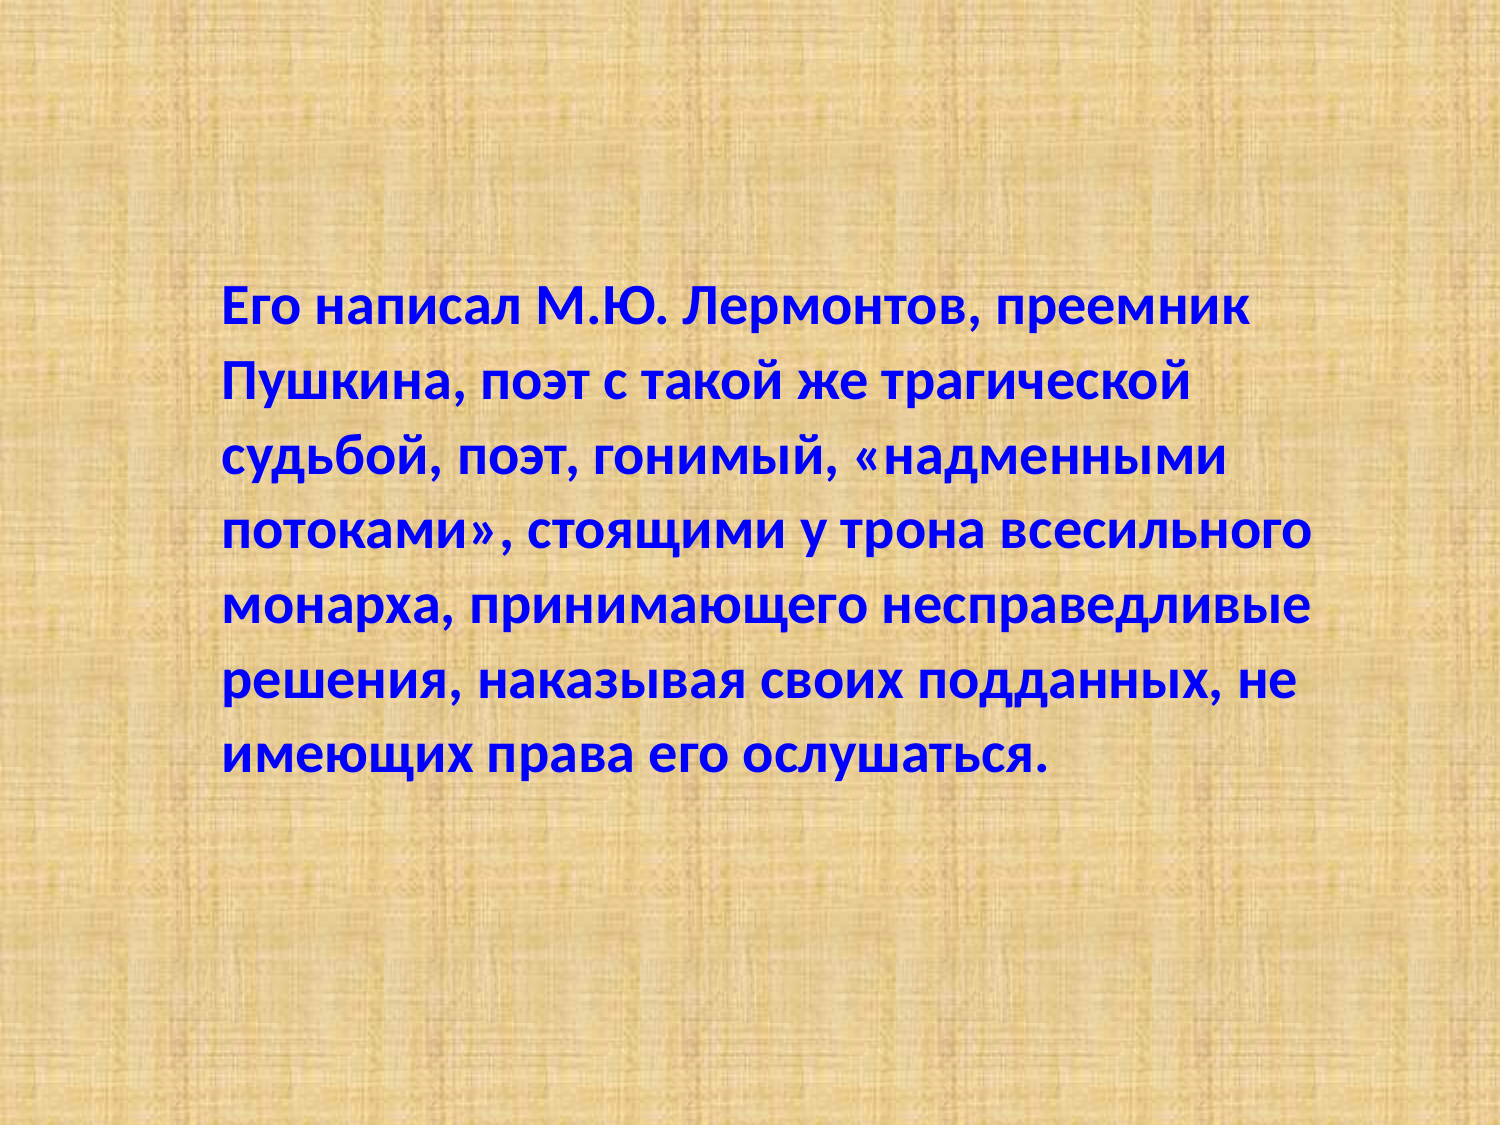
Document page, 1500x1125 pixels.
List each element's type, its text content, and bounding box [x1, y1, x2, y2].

list Его написал М.Ю. Лермонтов, преемник Пушкина, поэт с такой же трагической судьбой, поэт, гонимый, «надменными потоками», стоящими у трона всесильного монарха, принимающего несправедливые решения, наказывая своих подданных, не имеющих права его ослушаться. [206, 267, 1500, 1010]
picture [0, 0, 1500, 1125]
